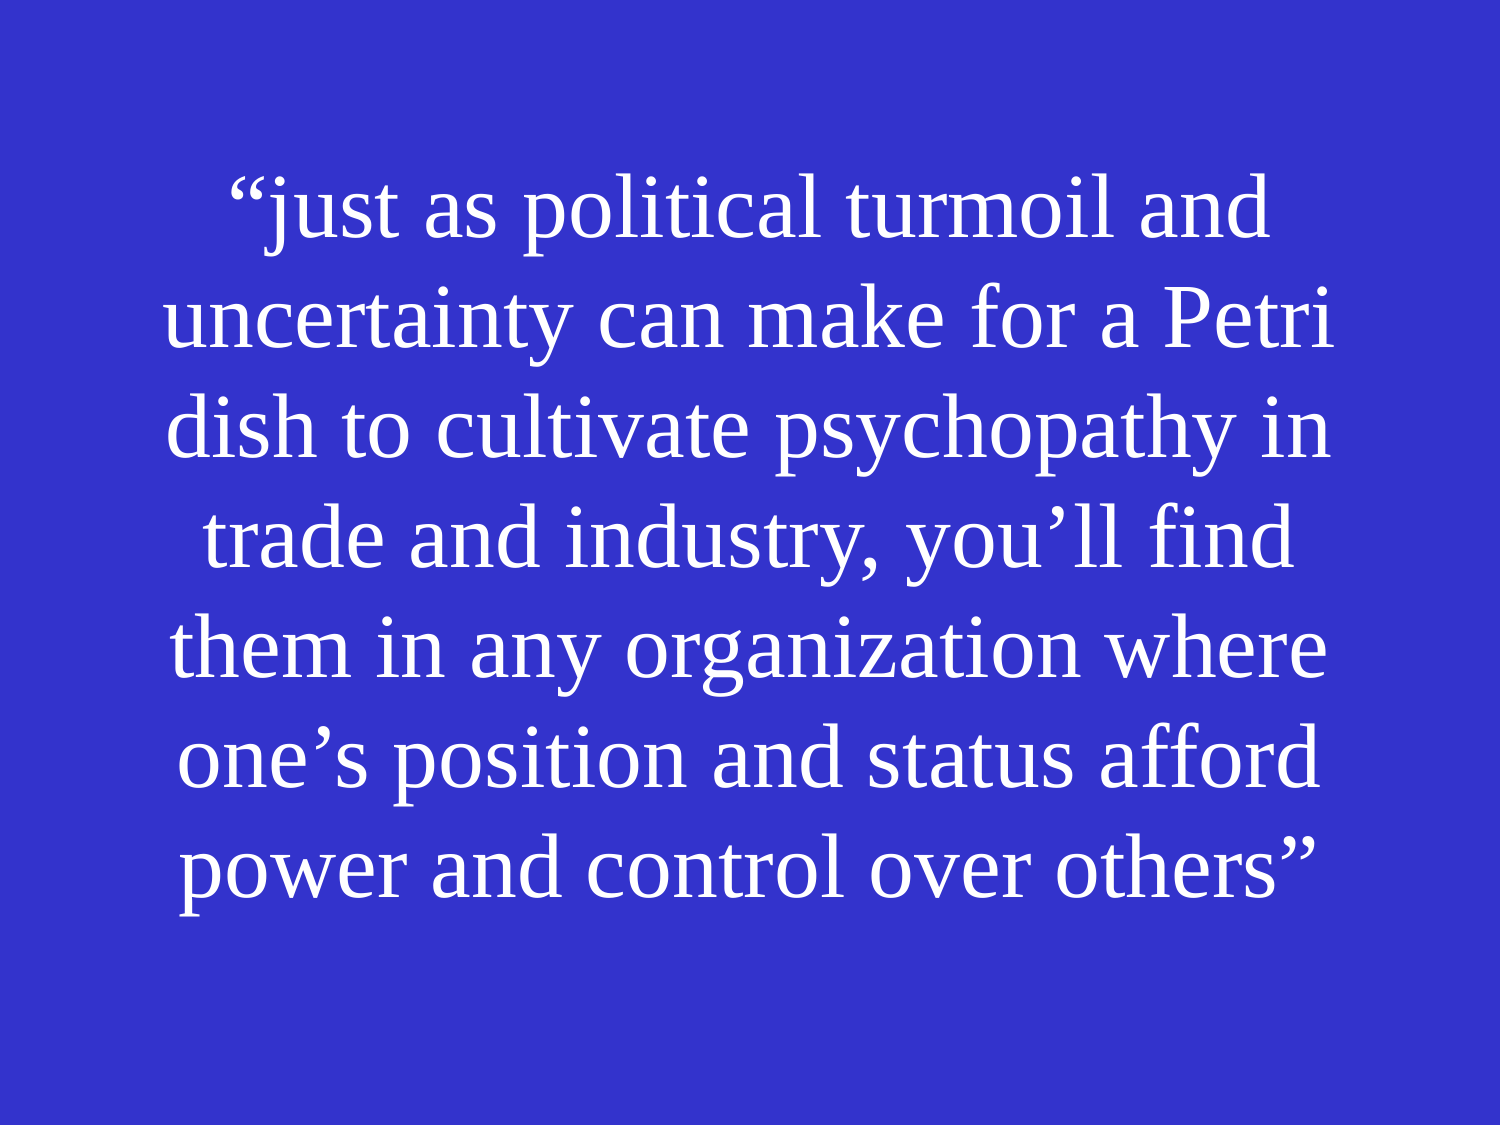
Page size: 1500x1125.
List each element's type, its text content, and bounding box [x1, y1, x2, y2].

title “just as political turmoil and uncertainty can make for a Petri dish to cultivate psychopathy in trade and industry, you’ll find them in any organization where one’s position and status afford power and control over others” [112, 99, 1388, 963]
